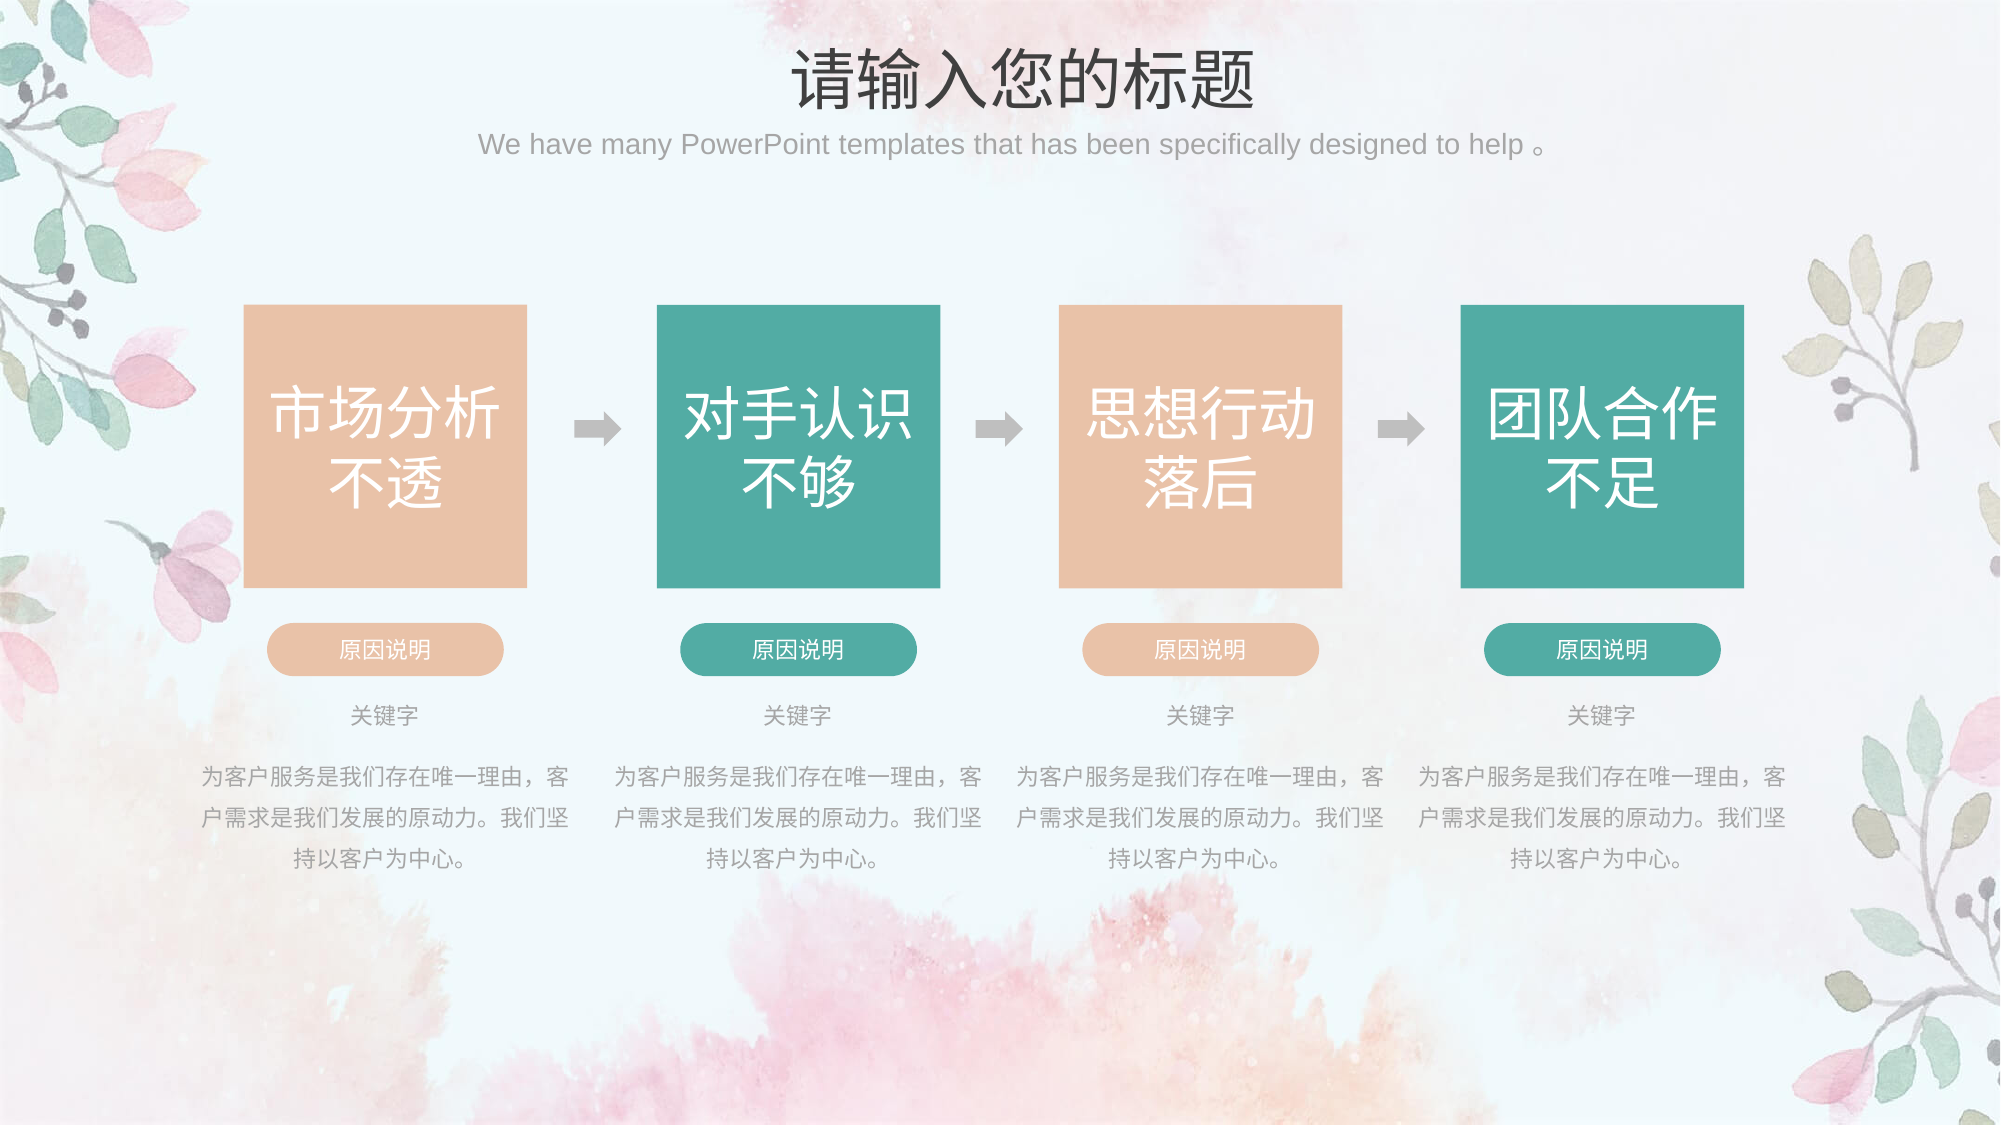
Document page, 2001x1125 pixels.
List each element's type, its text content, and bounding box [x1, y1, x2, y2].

text_box 对手认识 不够 [656, 304, 941, 589]
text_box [1000, 623, 1401, 882]
text_box 请输入您的标题 [774, 30, 1272, 118]
text_box [573, 408, 624, 450]
text_box [974, 408, 1025, 450]
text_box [1401, 623, 1803, 882]
text_box [1376, 408, 1427, 450]
picture [0, 0, 2001, 1125]
text_box 思想行动 落后 [1058, 304, 1343, 589]
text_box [184, 622, 586, 882]
text_box 市场分析 不透 [243, 304, 528, 589]
text_box 团队合作 不足 [1460, 304, 1745, 589]
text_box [597, 623, 1000, 882]
text_box We have many PowerPoint templates that has been specifically designed to help。 [463, 118, 1583, 168]
